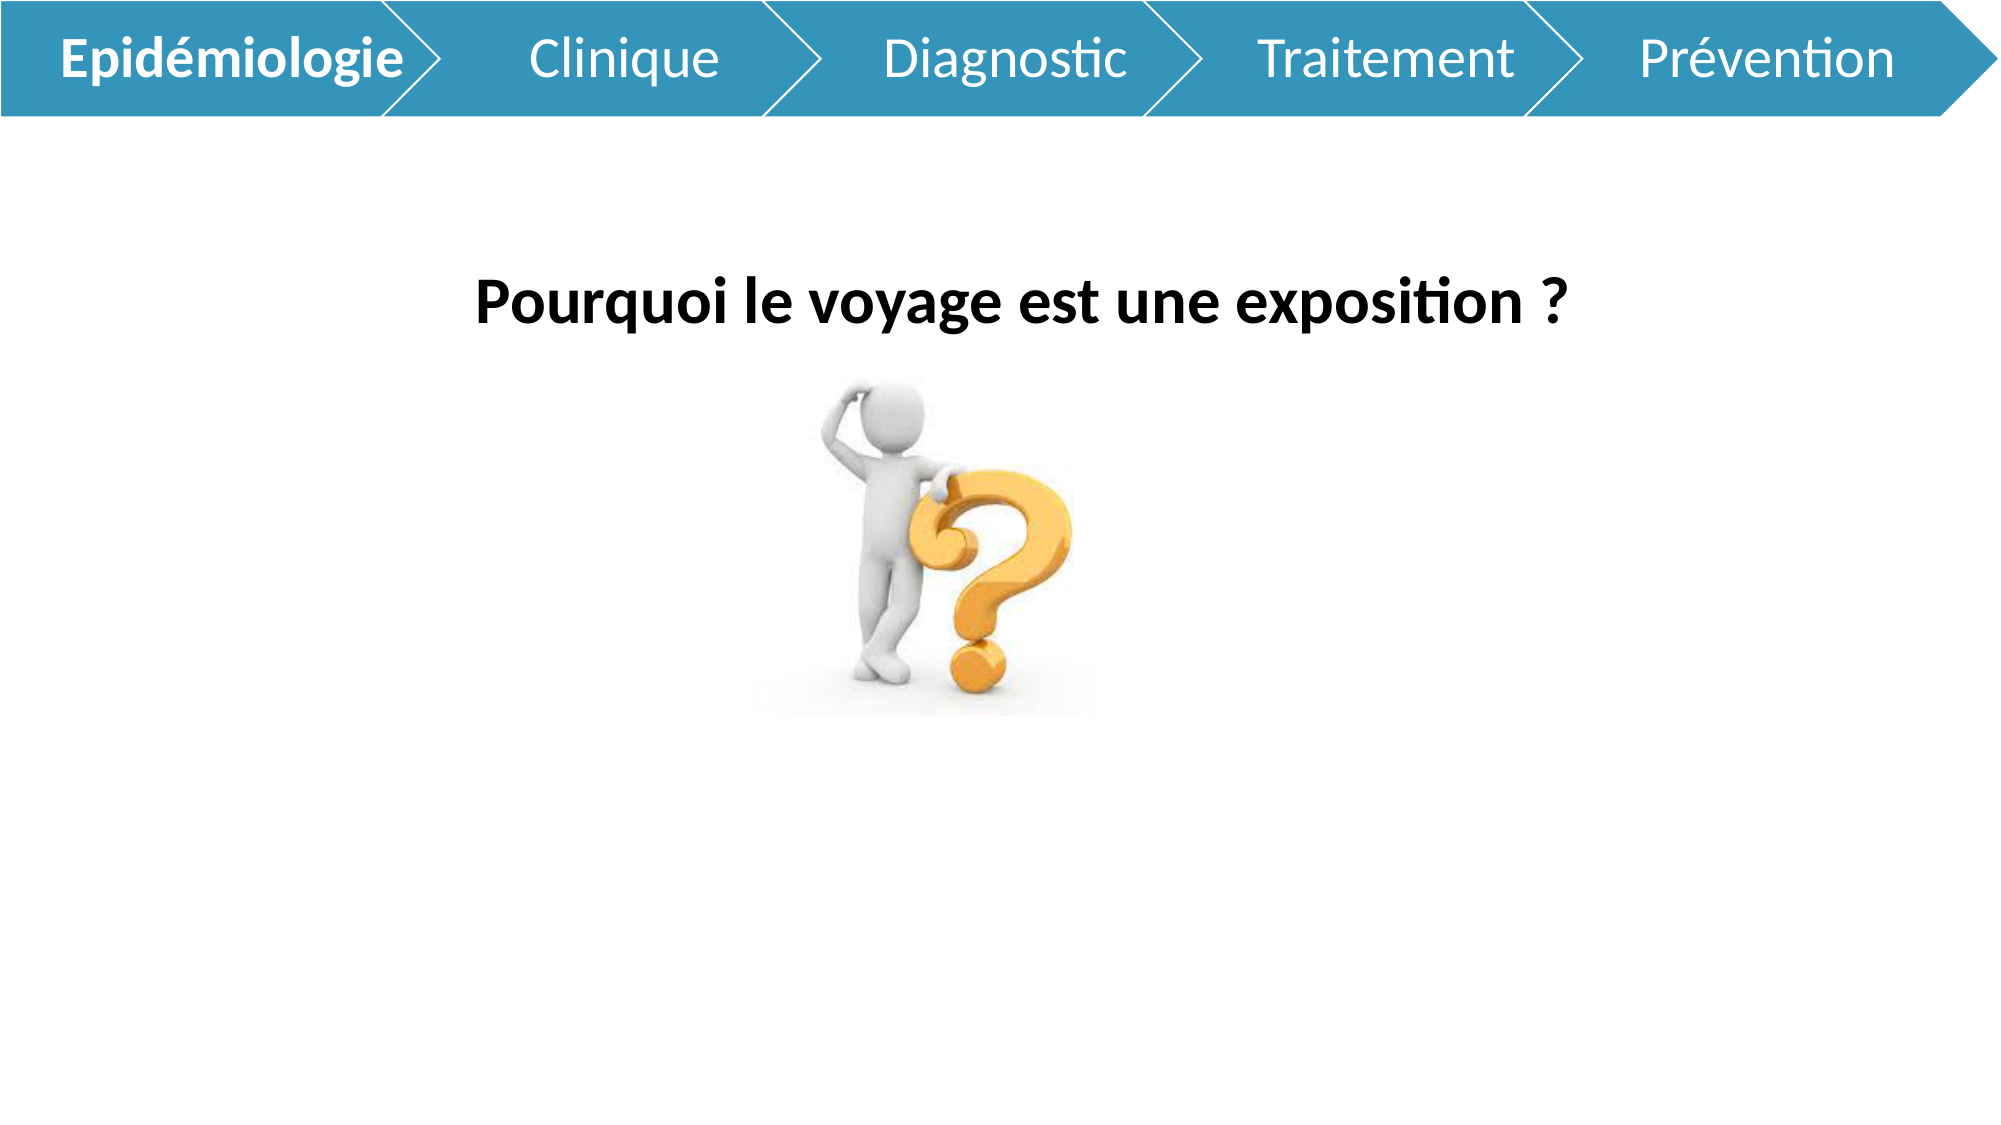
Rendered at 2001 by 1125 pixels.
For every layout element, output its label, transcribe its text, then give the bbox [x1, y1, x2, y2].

text_box Pourquoi le voyage est une exposition ? [460, 249, 1622, 345]
picture [748, 365, 1099, 716]
